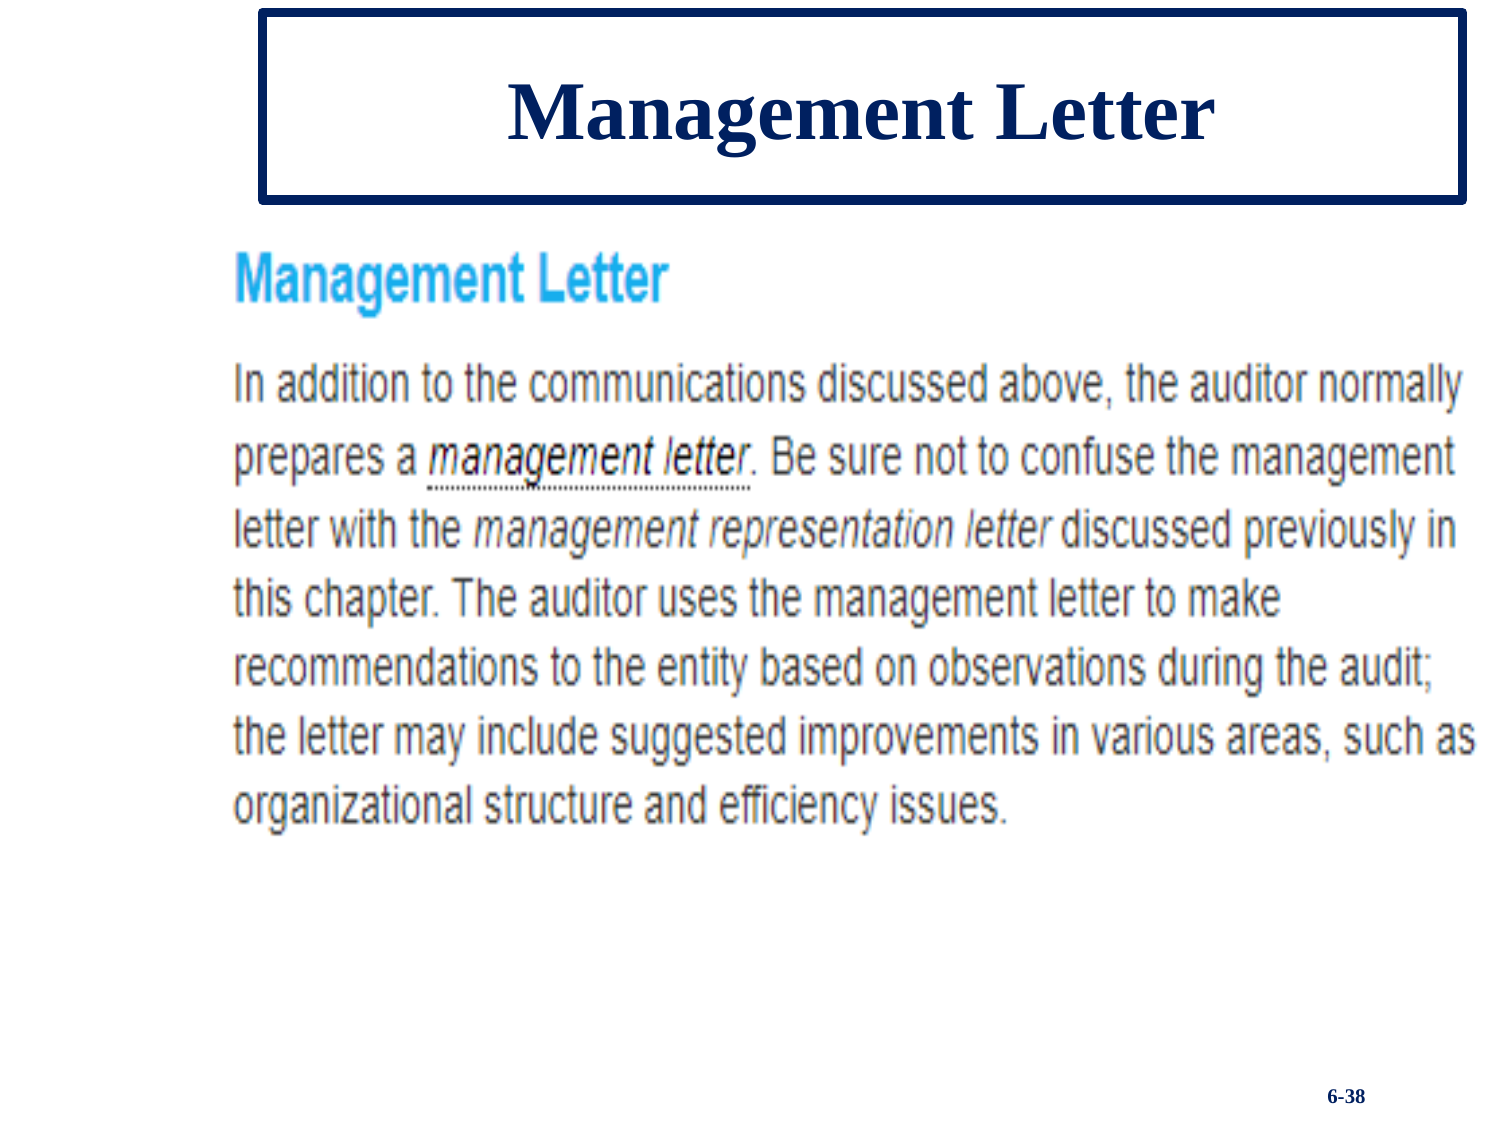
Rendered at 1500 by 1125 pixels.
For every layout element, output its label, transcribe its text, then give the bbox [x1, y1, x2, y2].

slide_number 6-38 [1312, 1074, 1400, 1125]
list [218, 222, 1500, 863]
title Management Letter [258, 8, 1467, 205]
